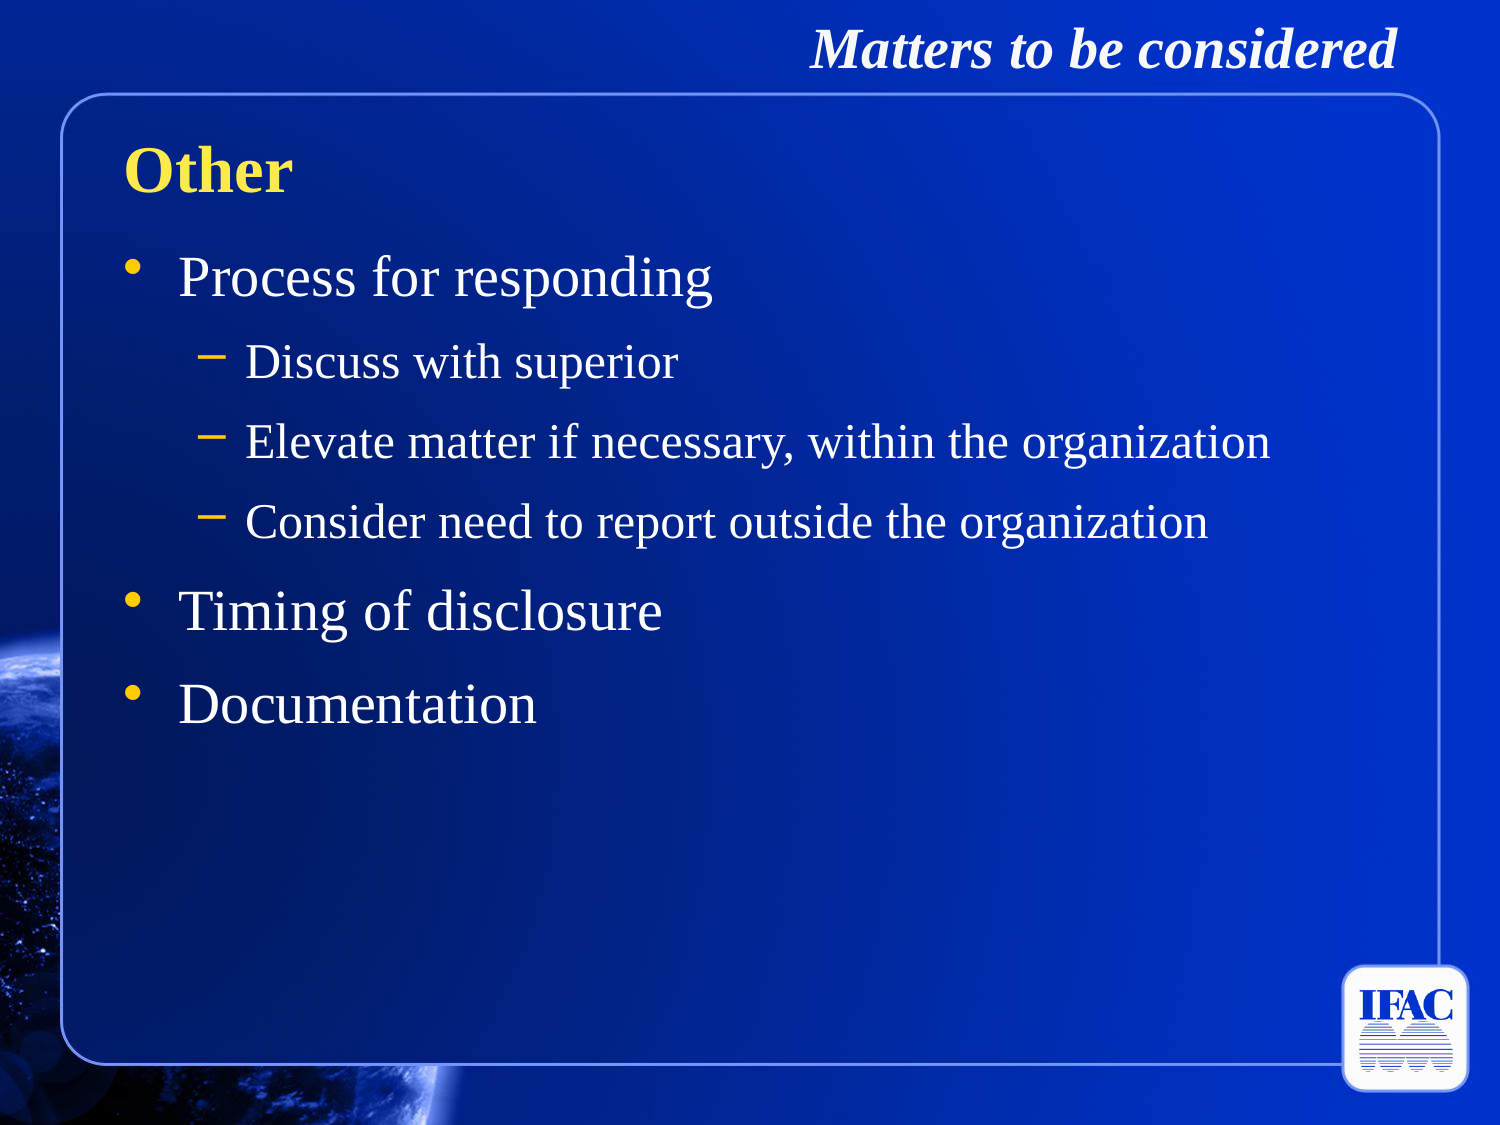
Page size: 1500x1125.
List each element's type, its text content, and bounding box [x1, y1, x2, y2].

list Process for responding Discuss with superior Elevate matter if necessary, within the organization Consider need to report outside the organization Timing of disclosure Documentation [107, 230, 1411, 1048]
title Matters to be considered [149, 0, 1414, 92]
list Other [107, 118, 1411, 215]
picture [0, 0, 1500, 1125]
